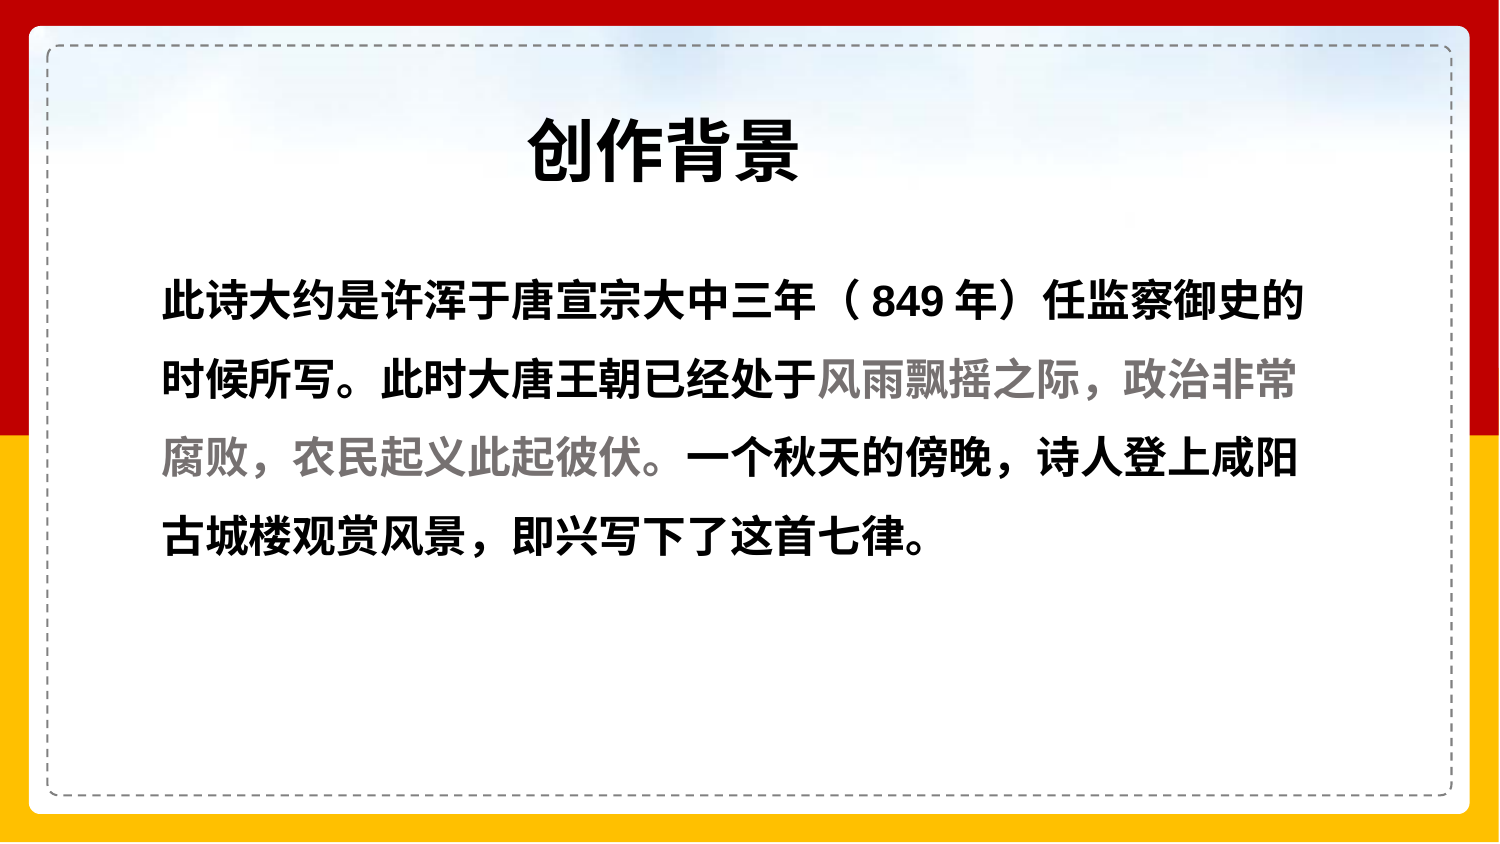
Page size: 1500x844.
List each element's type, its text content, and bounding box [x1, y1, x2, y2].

title 创作背景 [515, 84, 1041, 226]
picture [28, 25, 1470, 814]
list 此诗大约是许浑于唐宣宗大中三年（849年）任监察御史的时候所写。此时大唐王朝已经处于风雨飘摇之际，政治非常腐败，农民起义此起彼伏。一个秋天的傍晚，诗人登上咸阳古城楼观赏风景，即兴写下了这首七律。 [149, 240, 1332, 795]
